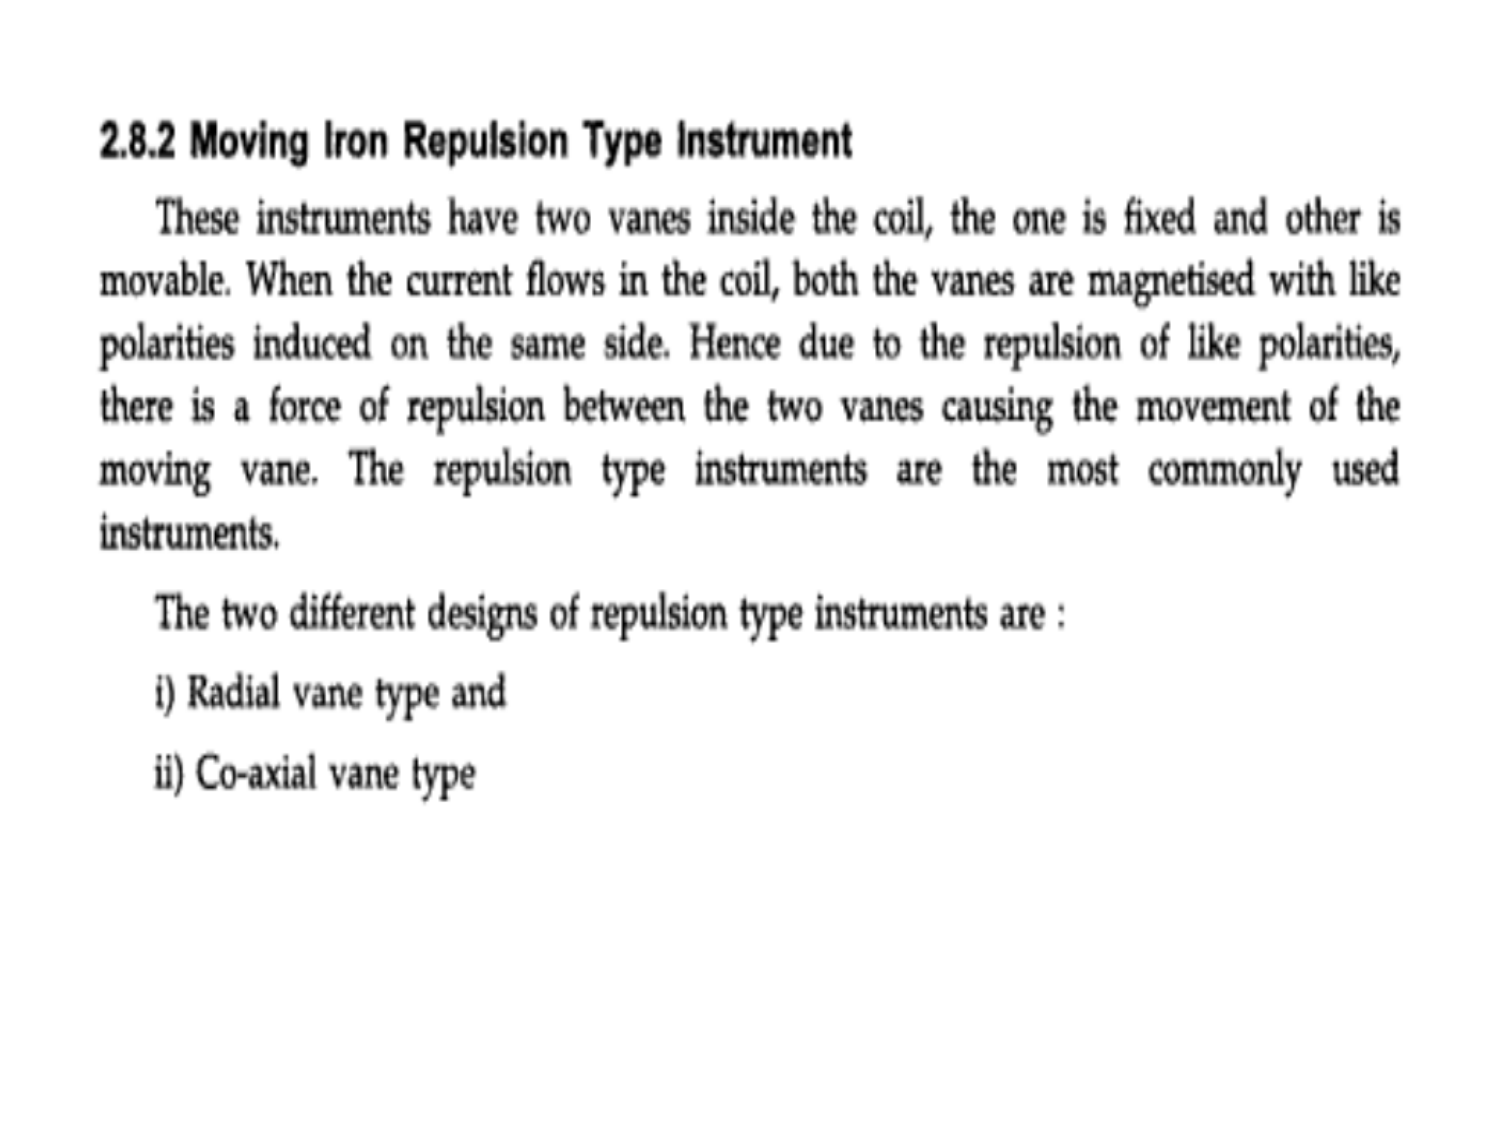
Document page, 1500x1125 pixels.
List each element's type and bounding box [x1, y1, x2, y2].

list [74, 99, 1426, 813]
